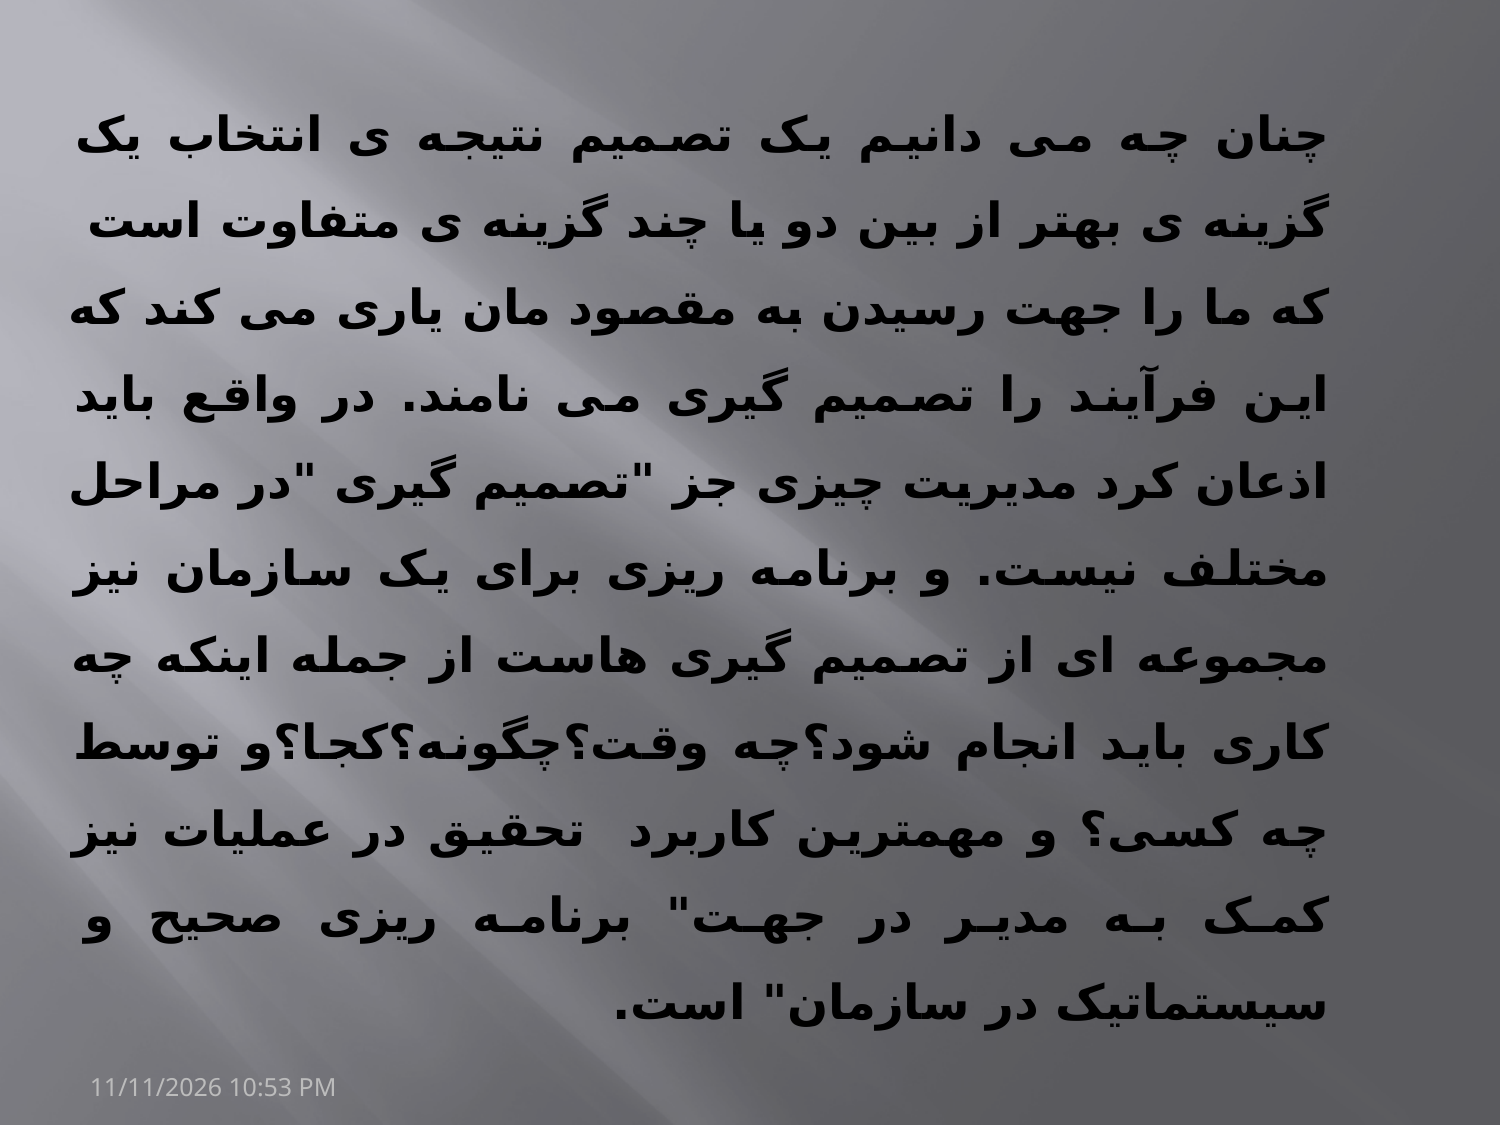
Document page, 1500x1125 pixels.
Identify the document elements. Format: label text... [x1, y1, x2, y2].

slide_number 20/مارس/1 [75, 1052, 425, 1113]
list چنان چه می دانیم یک تصمیم نتیجه ی انتخاب یک گزینه ی بهتر از بین دو یا چند گزینه ی متفاوت است که ما را جهت رسیدن به مقصود مان یاری می کند که این فرآیند را تصمیم گیری می نامند. در واقع باید اذعان کرد مدیریت چیزی جز "تصمیم گیری "در مراحل مختلف نیست. و برنامه ریزی برای یک سازمان نیز مجموعه ای از تصمیم گیری هاست از جمله اینکه چه کاری باید انجام شود؟چه وقت؟چگونه؟کجا؟و توسط چه کسی؟ و مهمترین کاربرد تحقیق در عملیات نیز کمک به مدیر در جهت" برنامه ریزی صحیح و سیستماتیک در سازمان" است. [53, 66, 1425, 1059]
